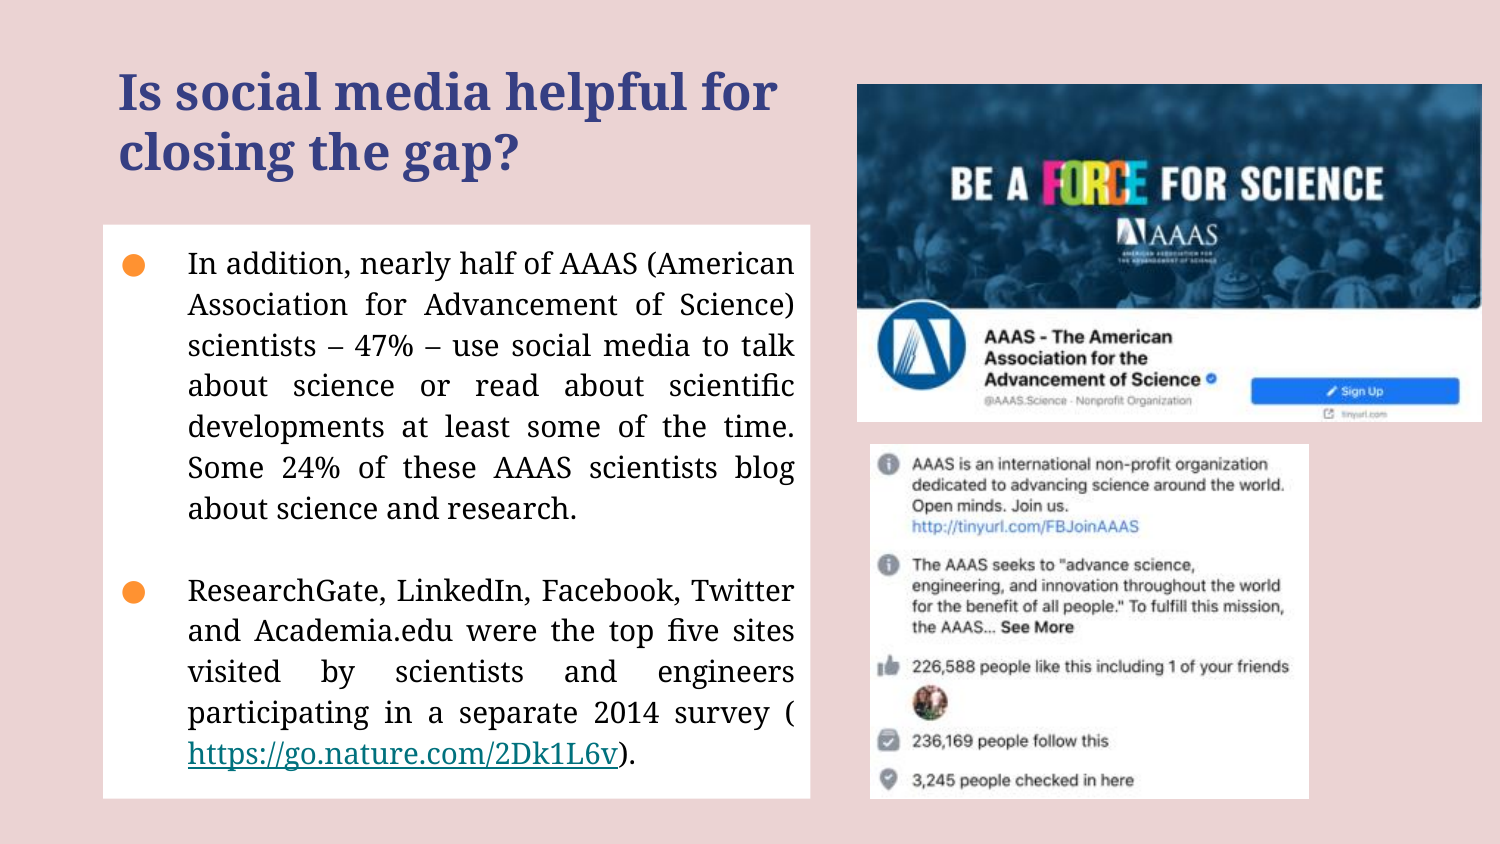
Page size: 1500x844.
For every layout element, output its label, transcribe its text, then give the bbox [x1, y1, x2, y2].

picture [869, 443, 1310, 799]
picture [856, 84, 1482, 423]
list In addition, nearly half of AAAS (American Association for Advancement of Science) scientists – 47% – use social media to talk about science or read about scientific developments at least some of the time. Some 24% of these AAAS scientists blog about science and research. ResearchGate, LinkedIn, Facebook, Twitter and Academia.edu were the top five sites visited by scientists and engineers participating in a separate 2014 survey (https://go.nature.com/2Dk1L6v). [103, 224, 811, 799]
title Is social media helpful for closing the gap? [103, 44, 811, 208]
